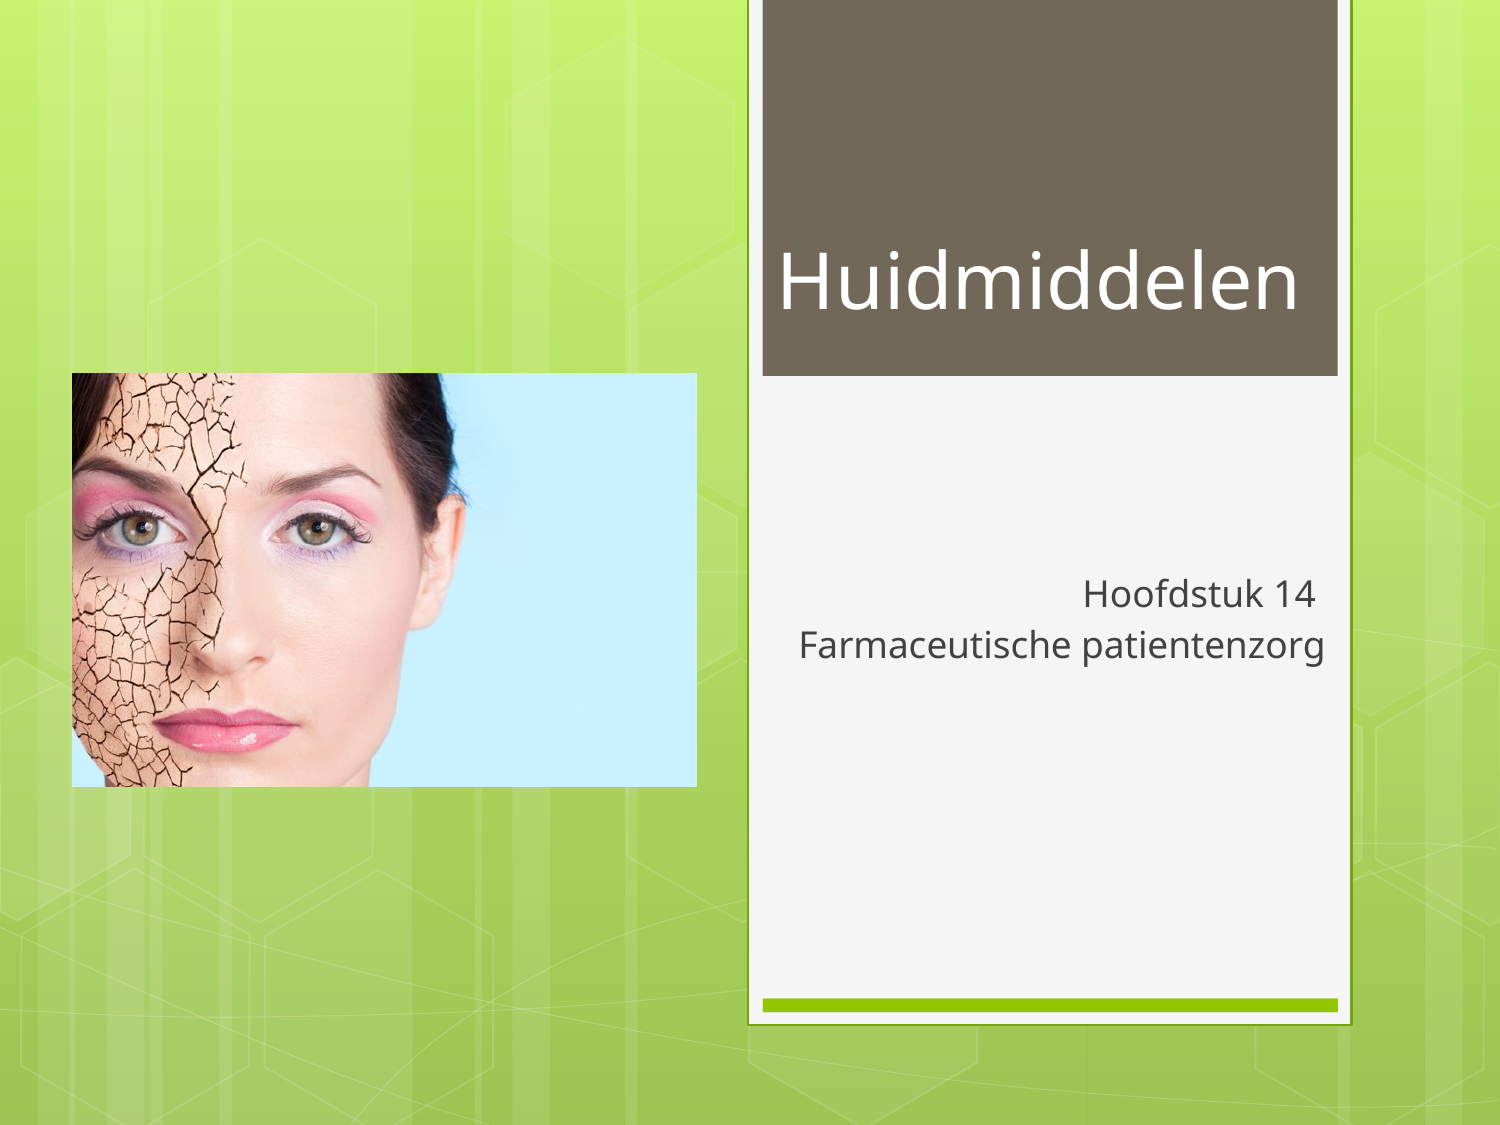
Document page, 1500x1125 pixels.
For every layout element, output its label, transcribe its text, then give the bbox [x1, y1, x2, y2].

title Huidmiddelen [761, 202, 1365, 333]
subtitle Hoofdstuk 14 Farmaceutische patientenzorg [776, 562, 1341, 681]
picture [72, 373, 697, 788]
